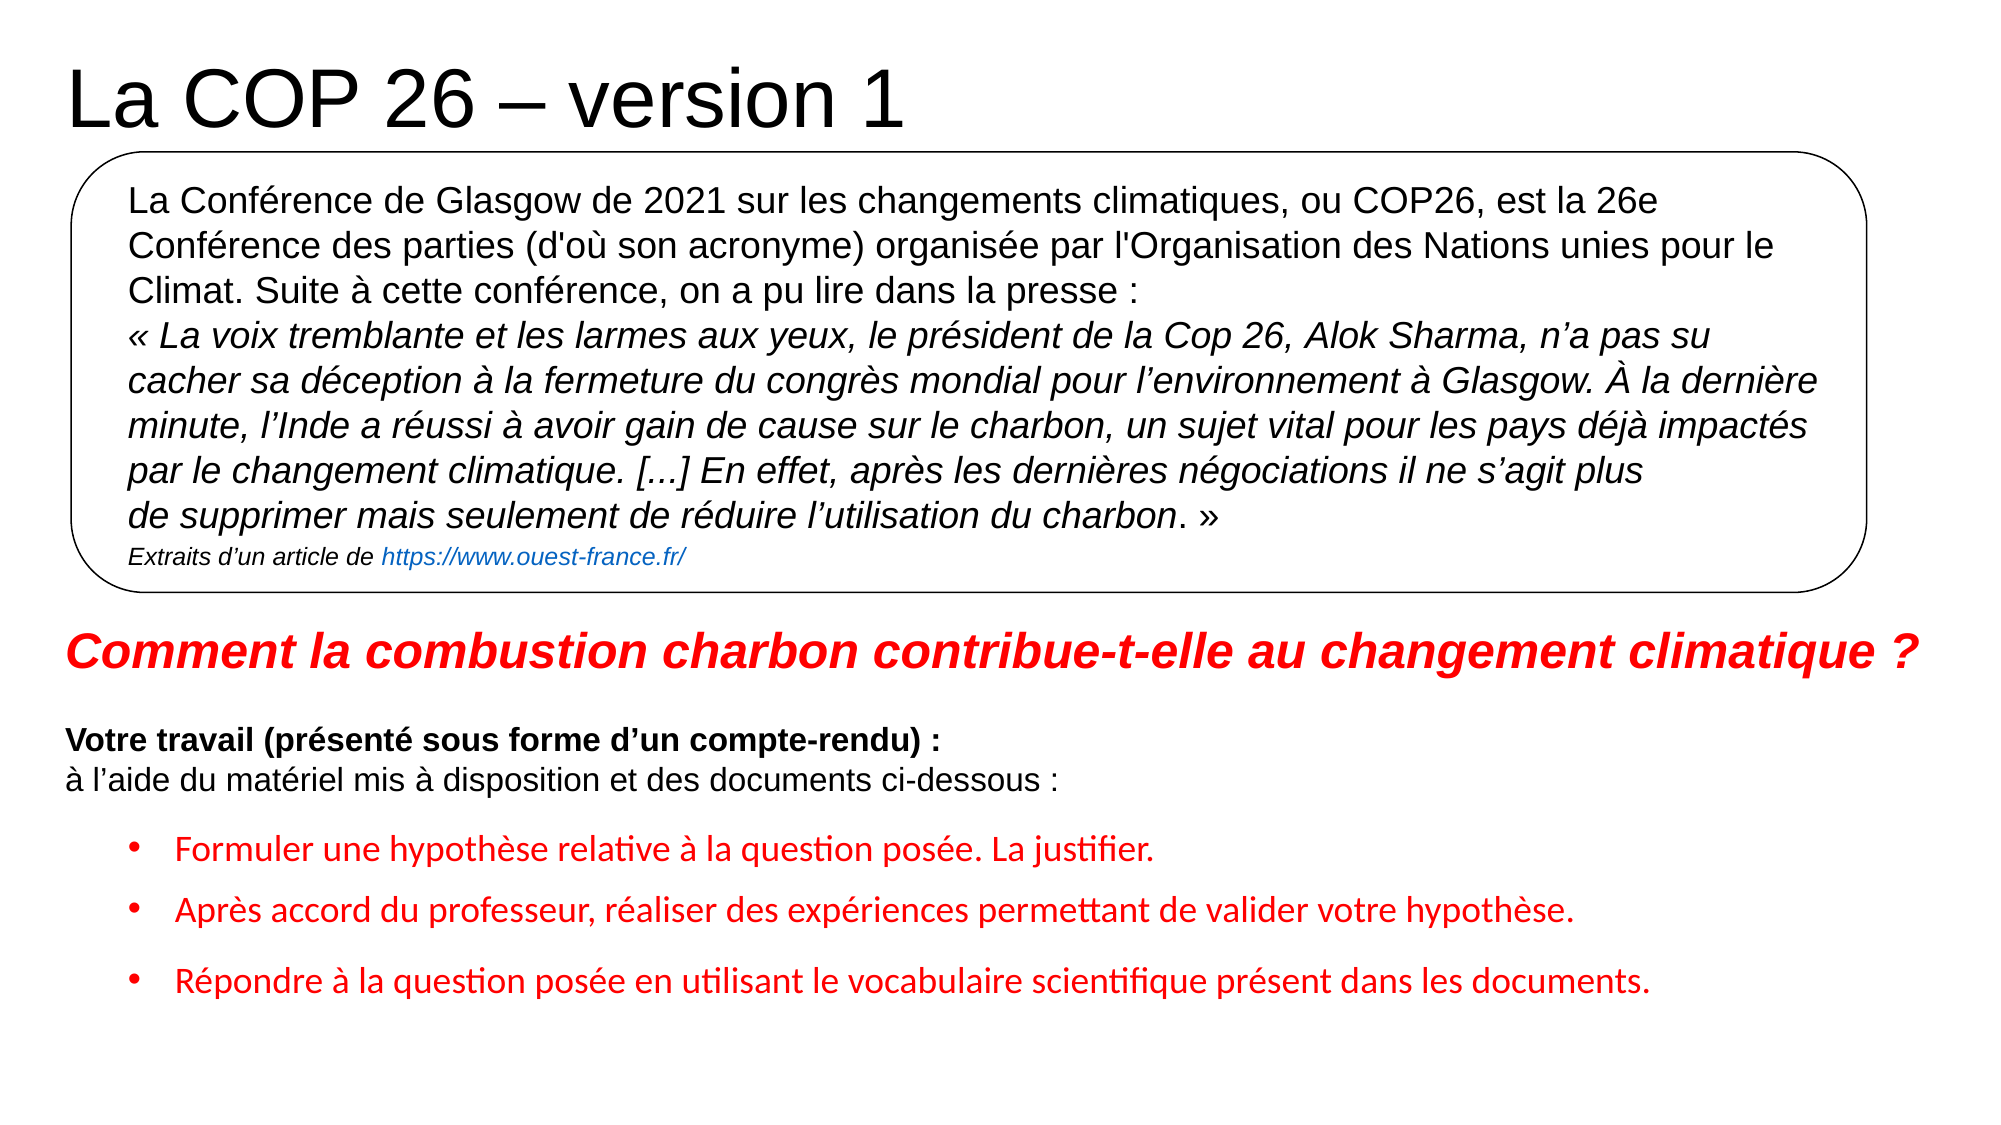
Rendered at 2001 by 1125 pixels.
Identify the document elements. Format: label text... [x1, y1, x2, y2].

text_box Comment la combustion charbon contribue-t-elle au changement climatique ? Votre travail (présenté sous forme d’un compte-rendu) : à l’aide du matériel mis à disposition et des documents ci-dessous : [49, 611, 1946, 846]
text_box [71, 151, 1867, 593]
text_box Après accord du professeur, réaliser des expériences permettant de valider votre hypothèse. [113, 877, 1653, 938]
text_box La COP 26 – version 1 [0, 36, 1025, 152]
text_box Formuler une hypothèse relative à la question posée. La justifier. [113, 816, 1353, 877]
text_box Répondre à la question posée en utilisant le vocabulaire scientifique présent dans les documents. [113, 949, 1676, 1009]
